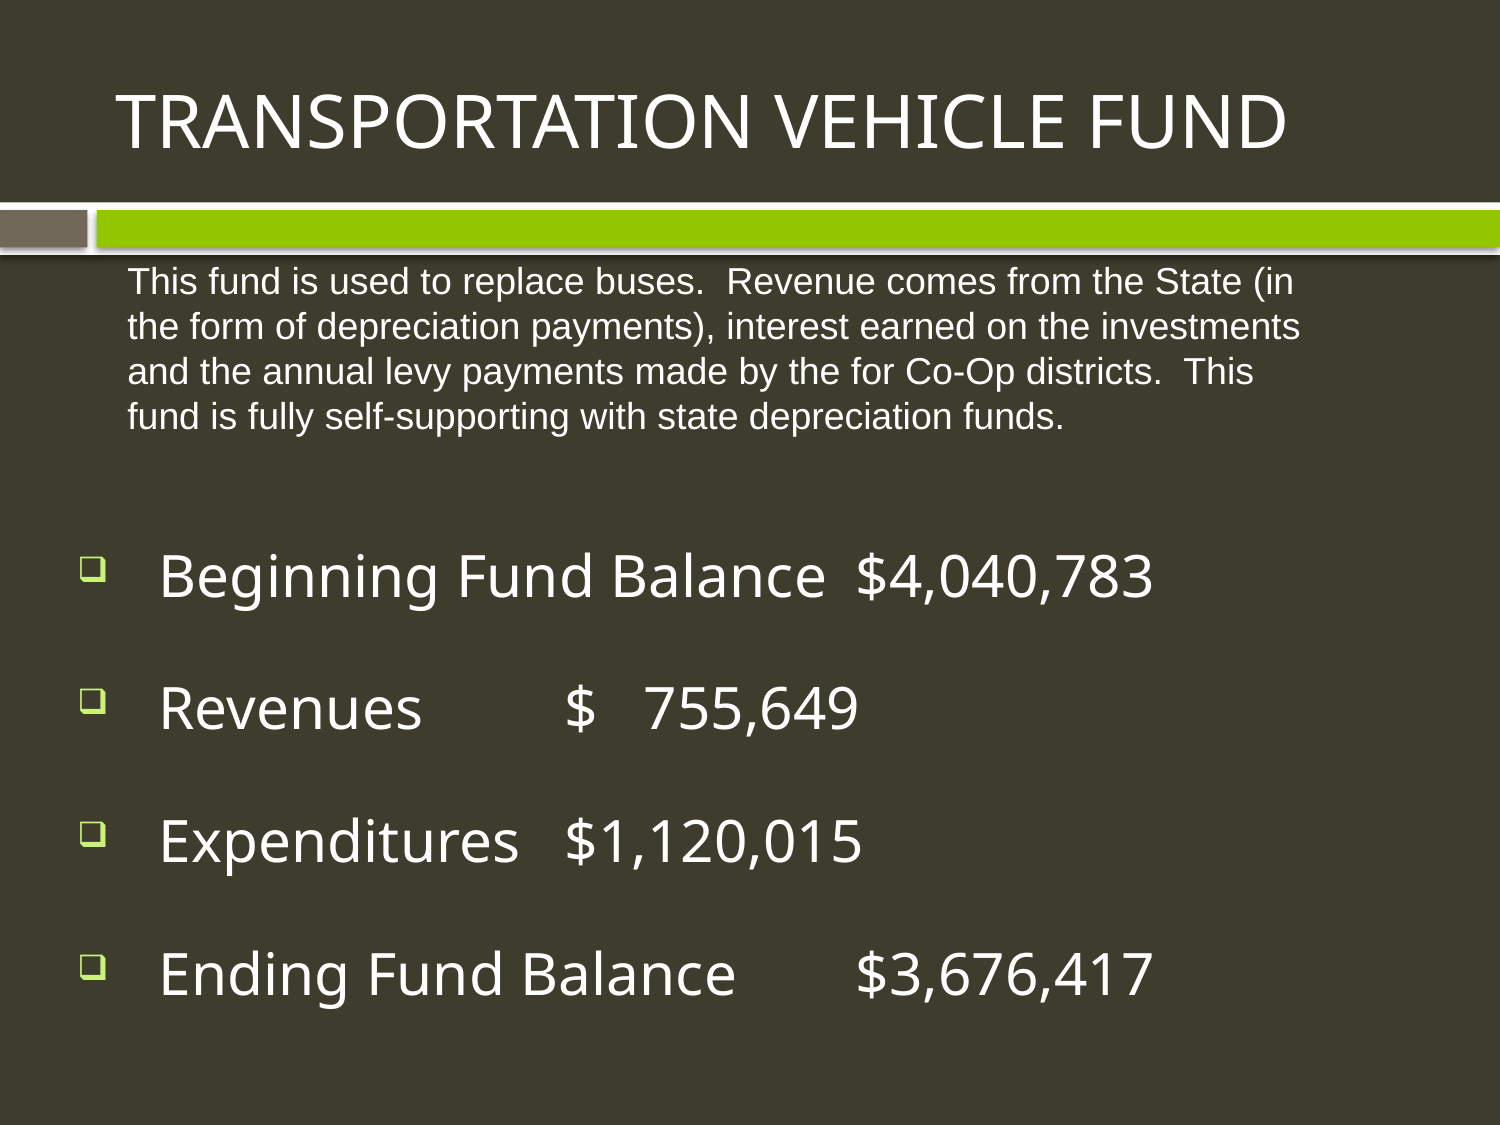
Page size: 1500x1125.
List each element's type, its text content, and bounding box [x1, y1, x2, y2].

text_box This fund is used to replace buses. Revenue comes from the State (in the form of depreciation payments), interest earned on the investments and the annual levy payments made by the for Co-Op districts. This fund is fully self-supporting with state depreciation funds. [112, 249, 1338, 445]
title TRANSPORTATION VEHICLE FUND [100, 37, 1438, 200]
list Beginning Fund Balance $4,040,783 Revenues $ 755,649 Expenditures $1,120,015 Ending Fund Balance $3,676,417 [62, 446, 1413, 1022]
